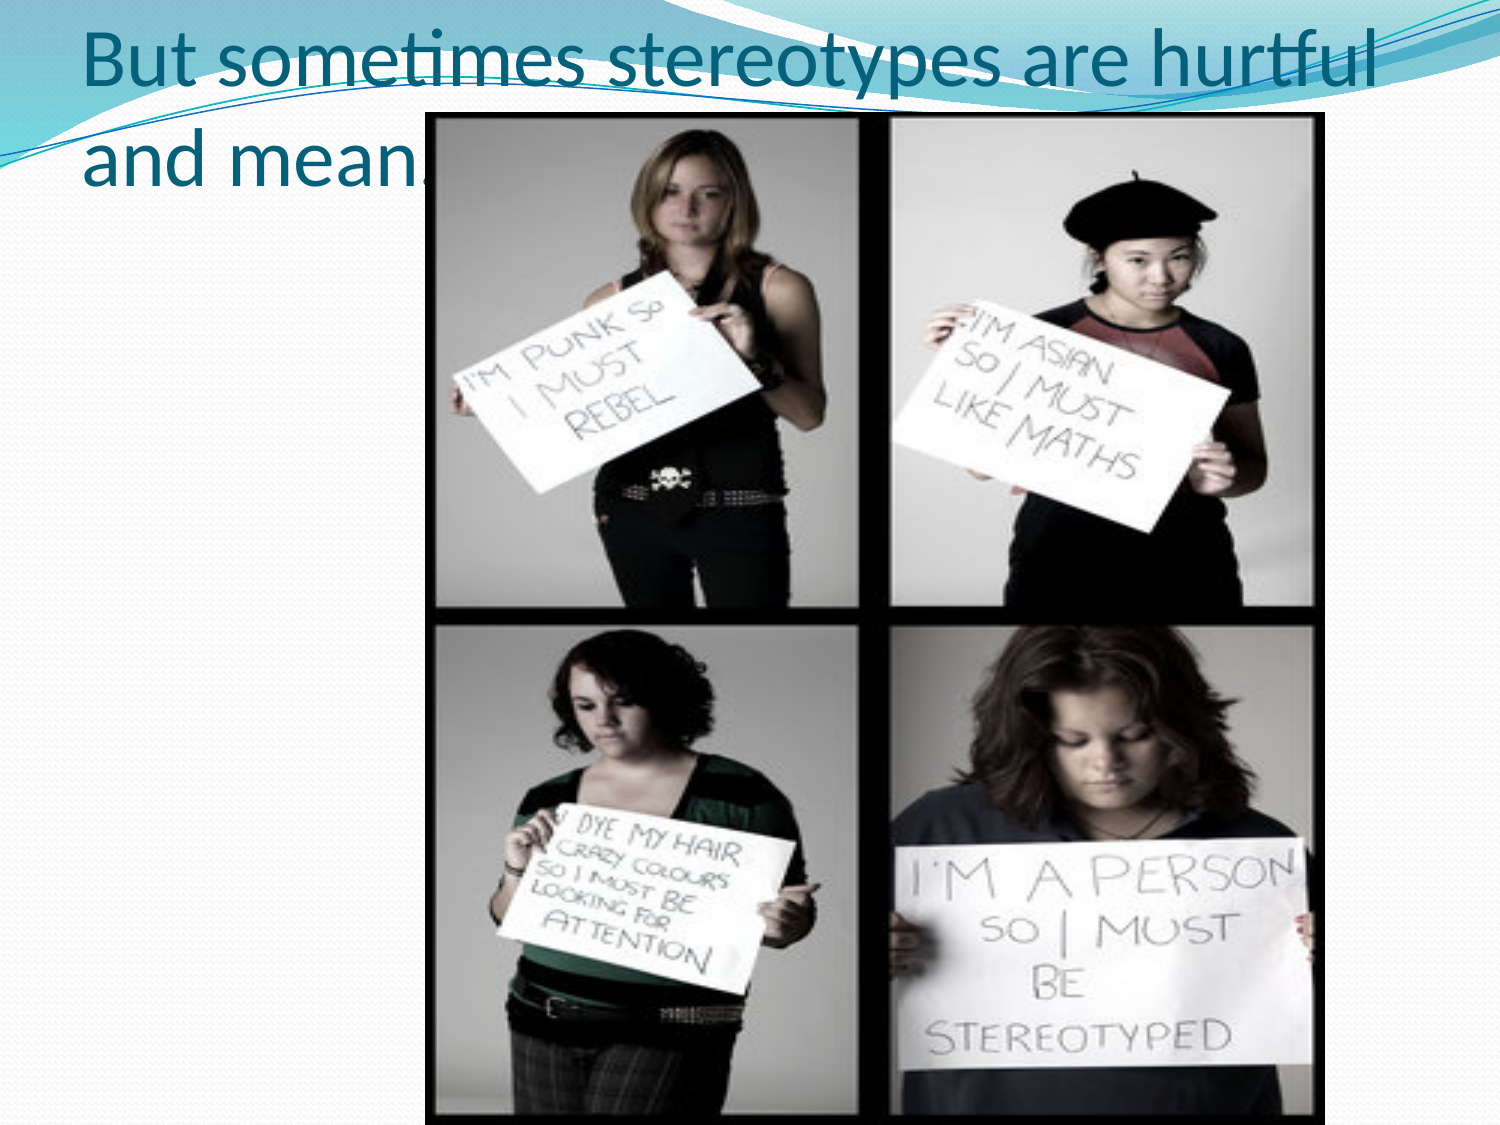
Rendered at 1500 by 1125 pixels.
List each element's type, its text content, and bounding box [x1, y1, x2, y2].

title But sometimes stereotypes are hurtful and mean. [81, 0, 1432, 203]
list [424, 112, 1326, 1125]
